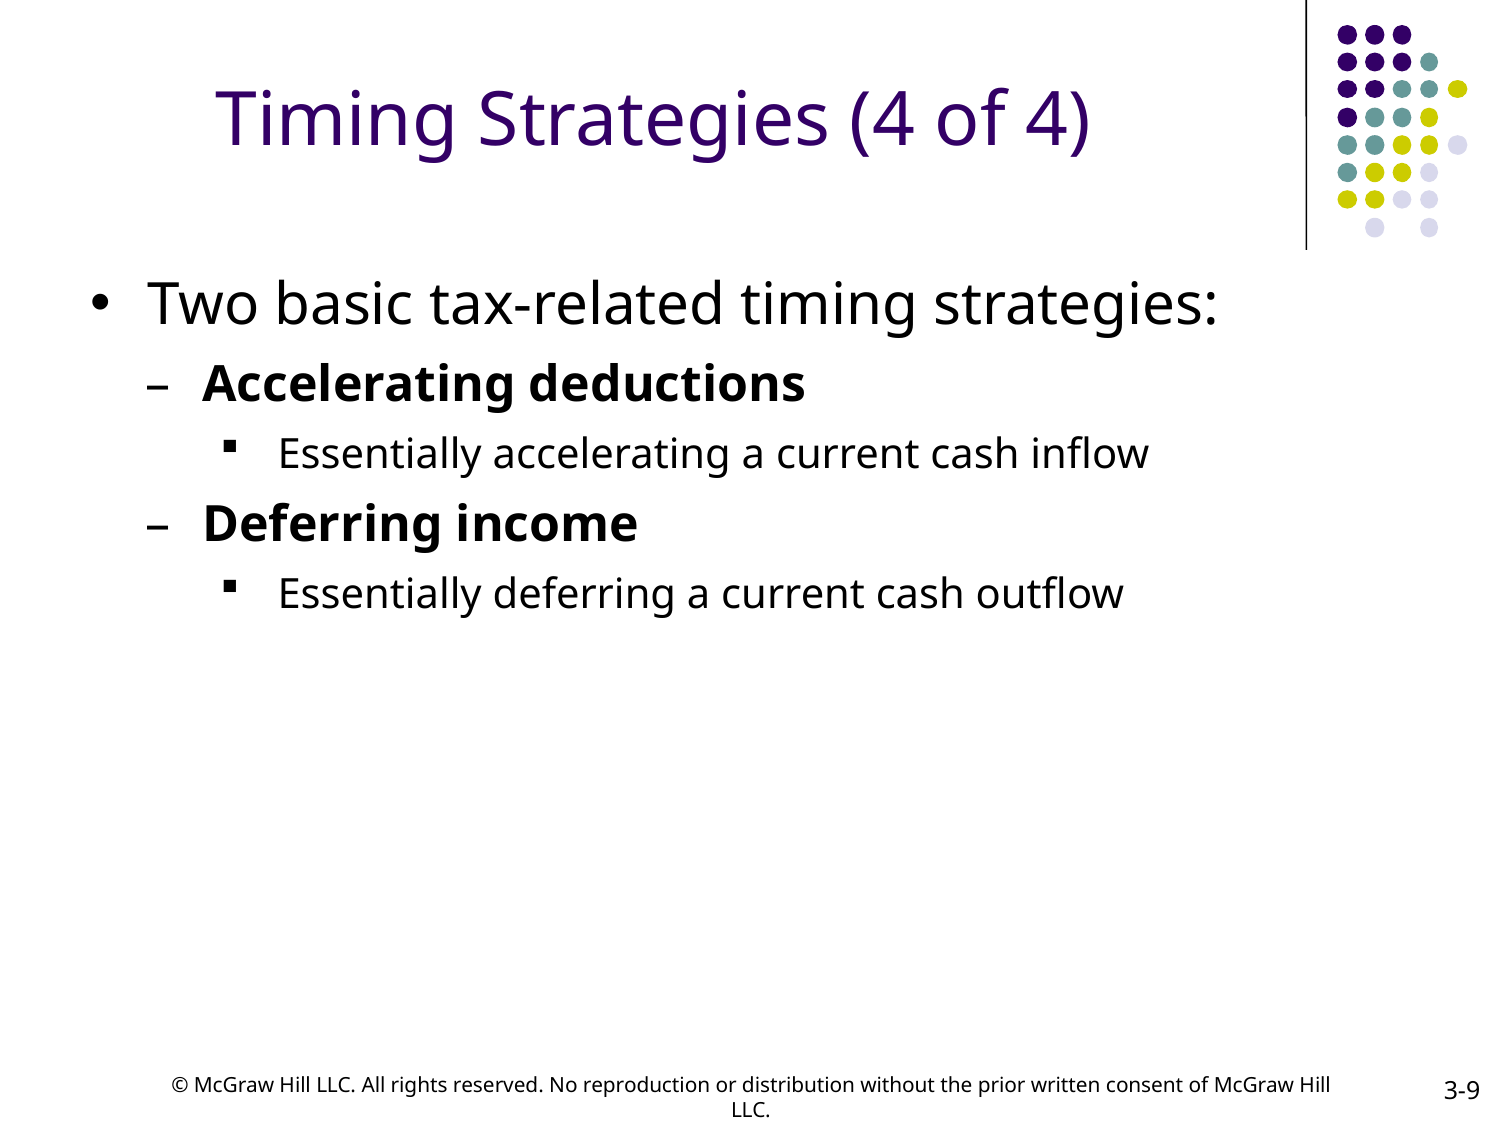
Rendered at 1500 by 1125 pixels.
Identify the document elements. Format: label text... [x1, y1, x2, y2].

title Timing Strategies (4 of 4) [32, 8, 1275, 234]
slide_number 3-9 [1345, 1061, 1496, 1122]
list Two basic tax-related timing strategies: Accelerating deductions Essentially accelerating a current cash inflow Deferring income Essentially deferring a current cash outflow [75, 259, 1425, 1062]
